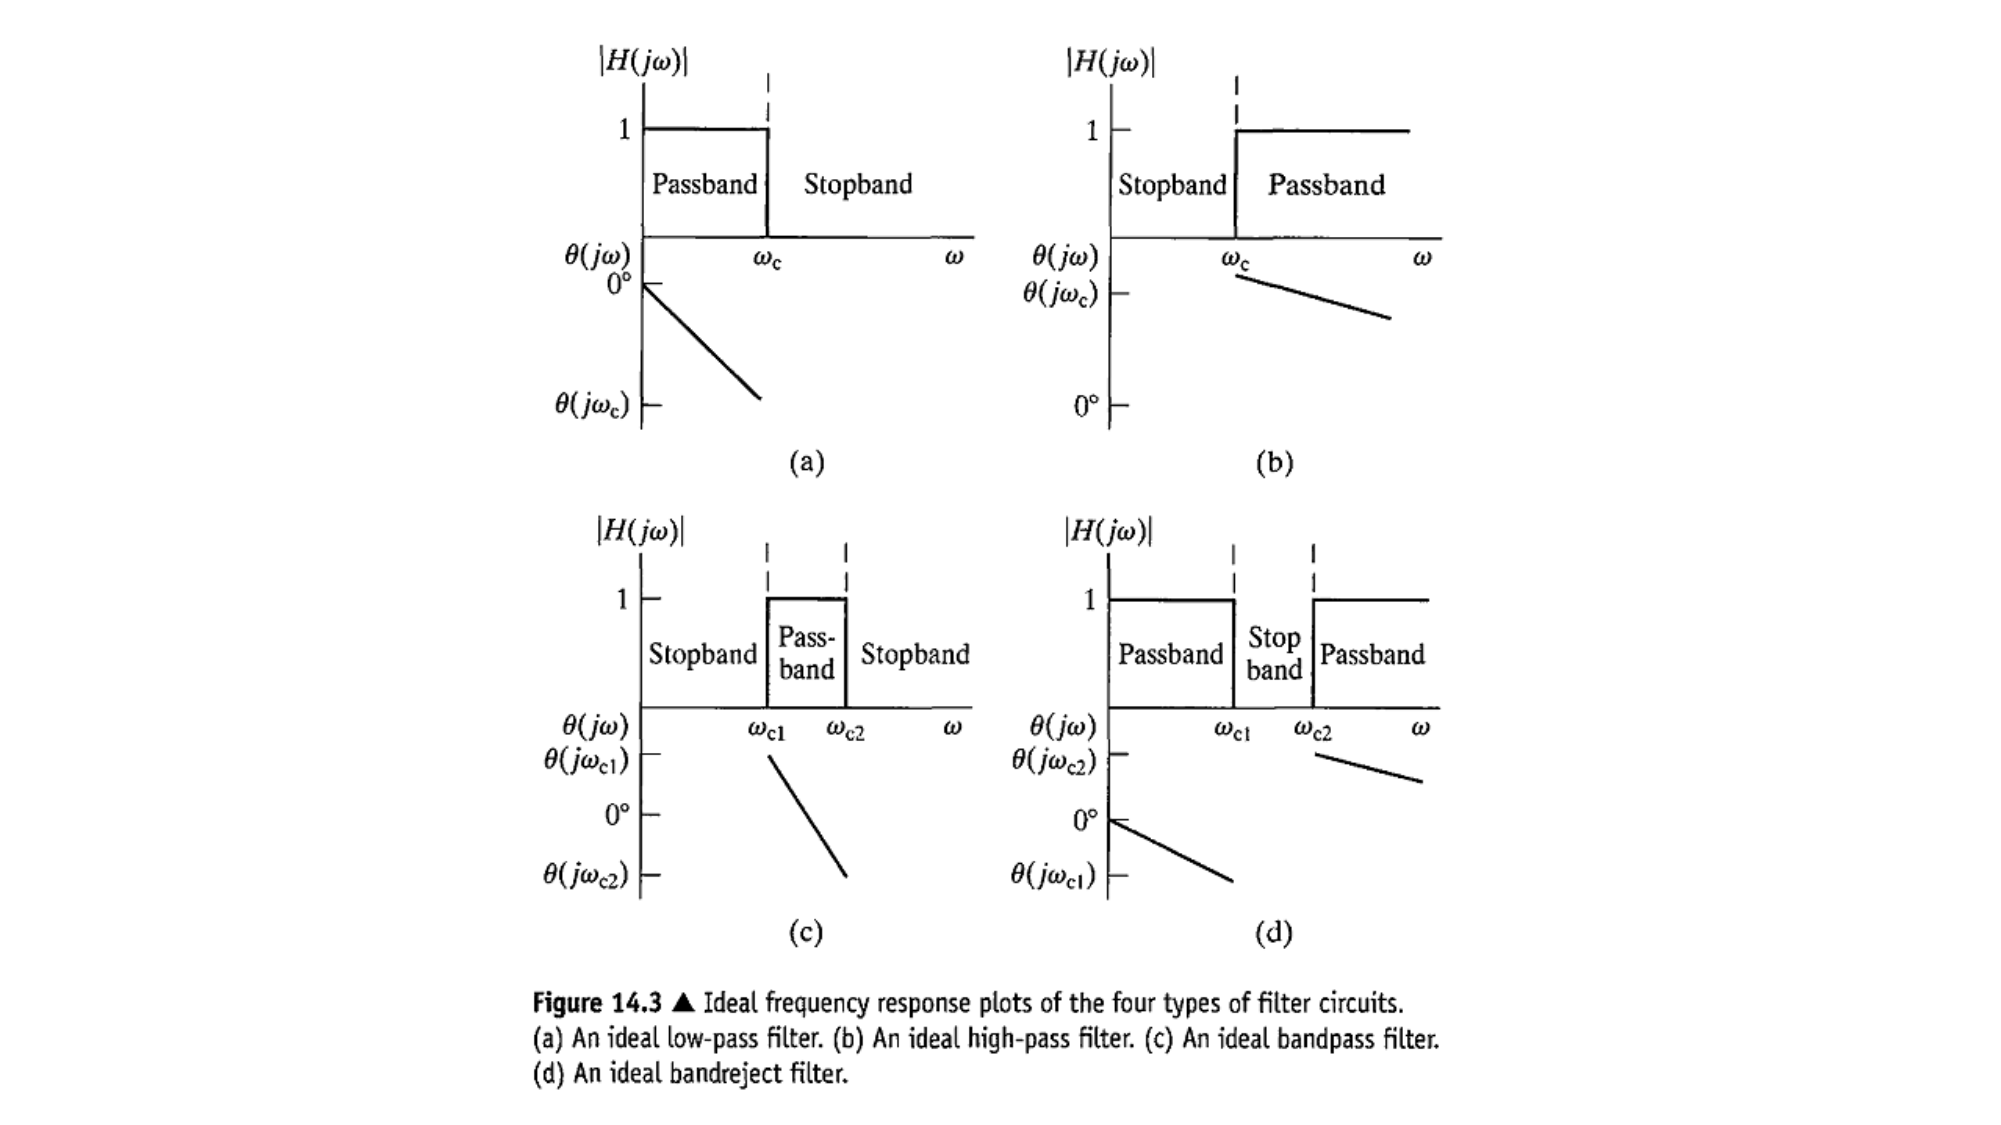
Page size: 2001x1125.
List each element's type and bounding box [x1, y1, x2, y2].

picture [511, 3, 1489, 1122]
